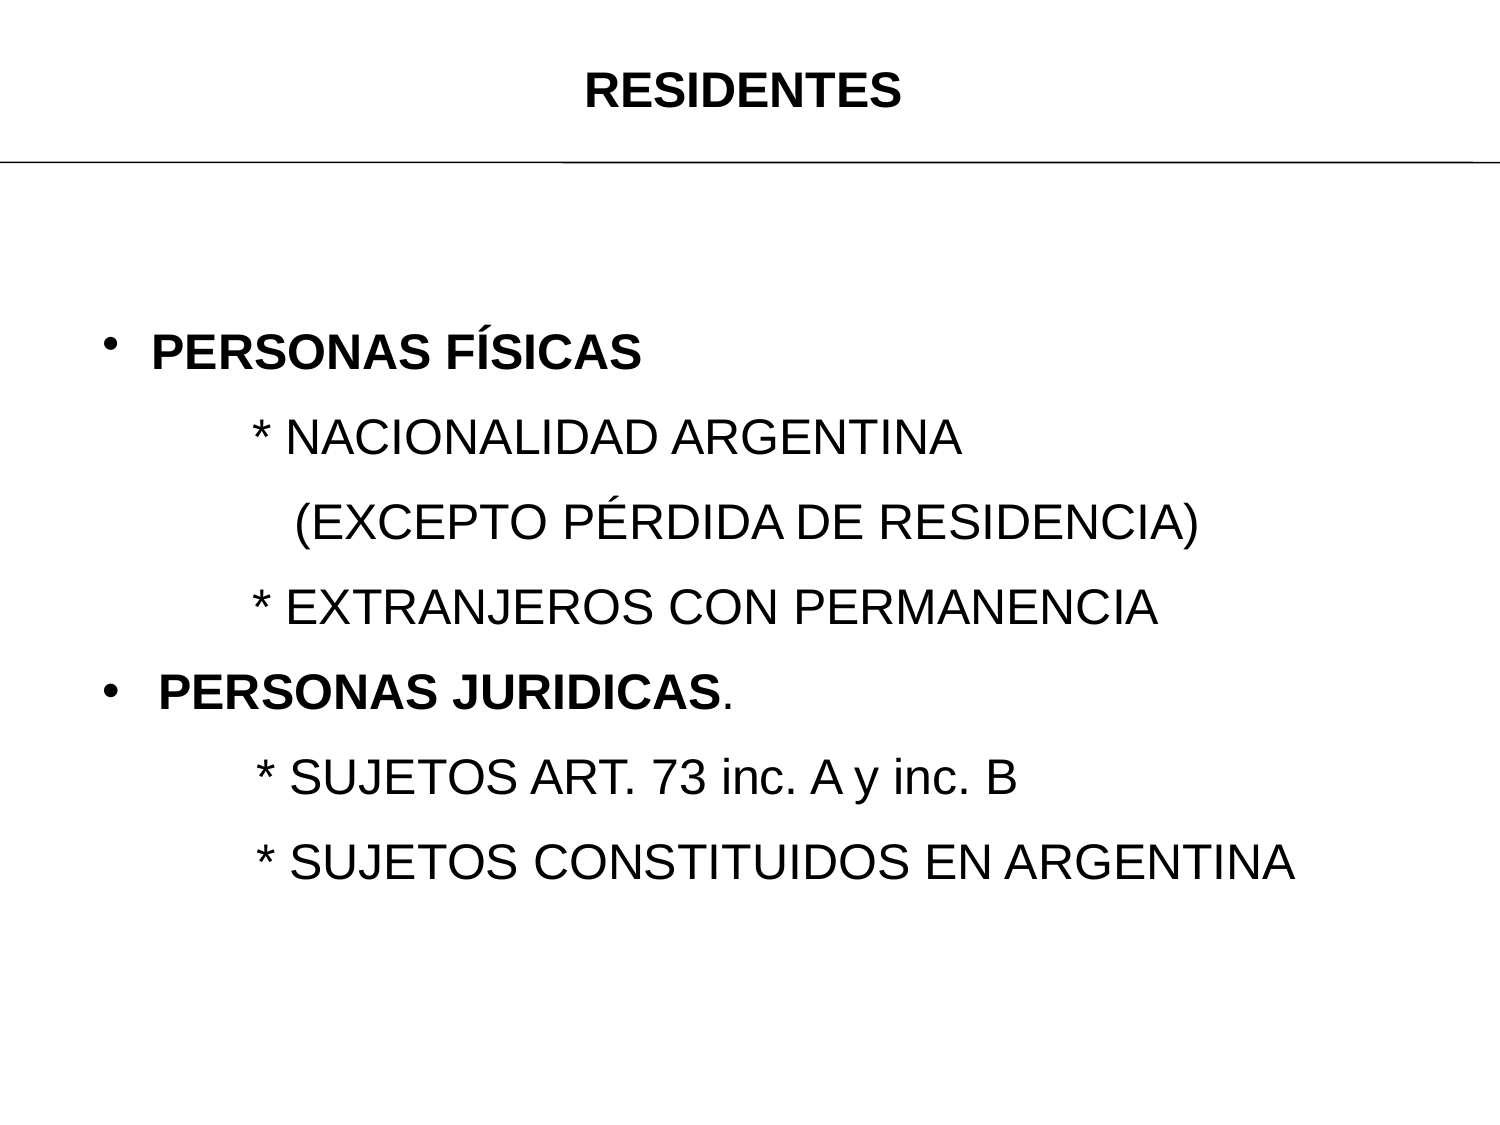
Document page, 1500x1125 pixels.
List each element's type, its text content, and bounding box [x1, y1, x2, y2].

text_box RESIDENTES [562, 49, 925, 125]
text_box PERSONAS FÍSICAS * NACIONALIDAD ARGENTINA (EXCEPTO PÉRDIDA DE RESIDENCIA) * EXTRANJEROS CON PERMANENCIA PERSONAS JURIDICAS. * SUJETOS ART. 73 inc. A y inc. B * SUJETOS CONSTITUIDOS EN ARGENTINA [87, 312, 1388, 898]
